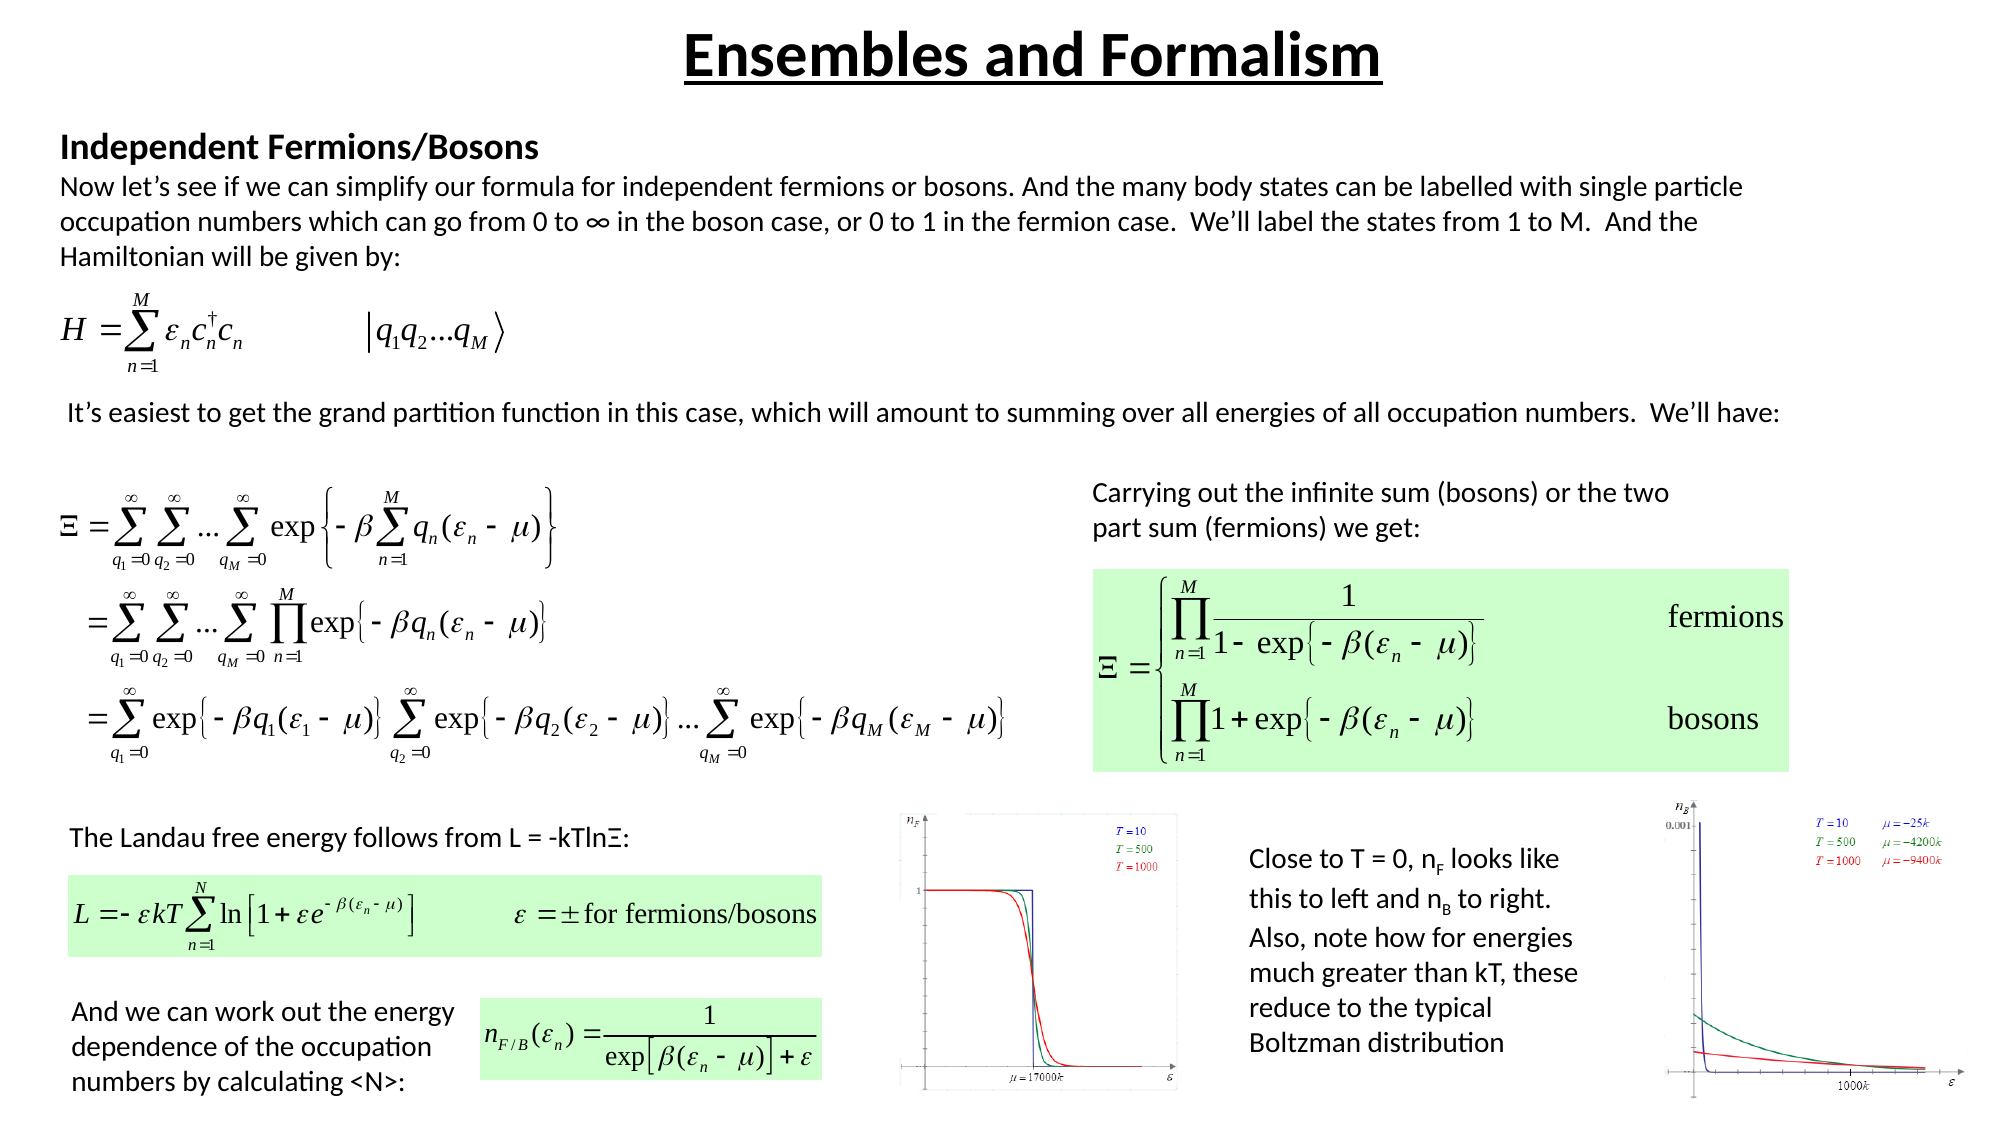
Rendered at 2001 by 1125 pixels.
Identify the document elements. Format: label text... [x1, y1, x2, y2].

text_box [480, 998, 823, 1081]
text_box Close to T = 0, nF looks like this to left and nB to right. Also, note how for energies much greater than kT, these reduce to the typical Boltzman distribution [1234, 831, 1608, 1067]
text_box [54, 284, 510, 381]
text_box Carrying out the infinite sum (bosons) or the two part sum (fermions) we get: [1077, 466, 1687, 551]
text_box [68, 874, 823, 957]
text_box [1092, 568, 1789, 773]
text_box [1664, 800, 1968, 1099]
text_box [54, 480, 1016, 769]
title Ensembles and Formalism [663, 12, 1404, 98]
text_box And we can work out the energy dependence of the occupation numbers by calculating <N>: [56, 985, 510, 1105]
text_box It’s easiest to get the grand partition function in this case, which will amount to summing over all energies of all occupation numbers. We’ll have: [52, 386, 1798, 436]
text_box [899, 813, 1178, 1091]
text_box Independent Fermions/Bosons Now let’s see if we can simplify our formula for independent fermions or bosons. And the many body states can be labelled with single particle occupation numbers which can go from 0 to ∞ in the boson case, or 0 to 1 in the fermion case. We’ll label the states from 1 to M. And the Hamiltonian will be given by: [45, 114, 1848, 280]
text_box The Landau free energy follows from L = -kTlnΞ: [54, 811, 788, 862]
